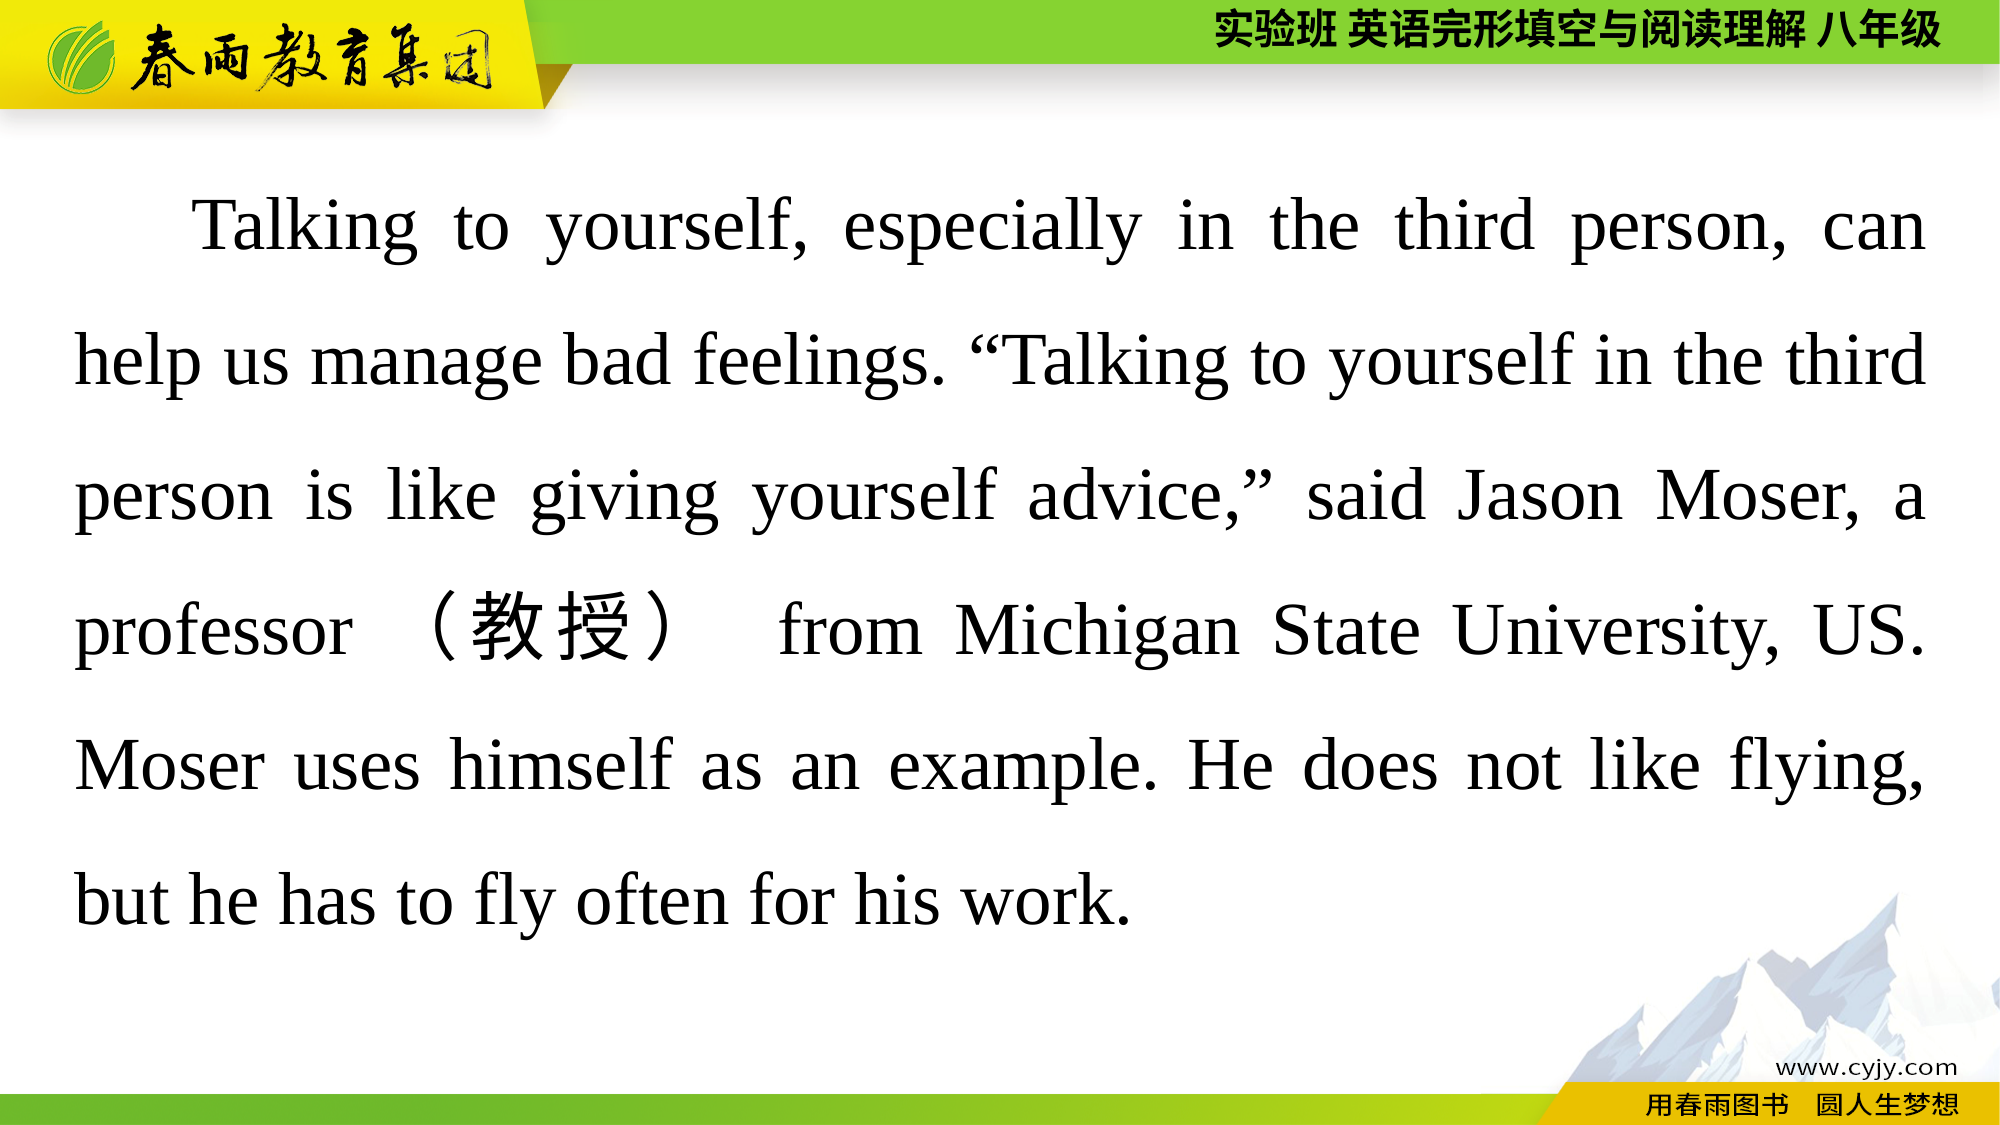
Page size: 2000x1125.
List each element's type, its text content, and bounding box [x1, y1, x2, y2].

picture [0, 0, 2000, 1125]
list Talking to yourself, especially in the third person, can help us manage bad feelings. “Talking to yourself in the third person is like giving yourself advice,” said Jason Moser, a professor（教授） from Michigan State University, US. Moser uses himself as an example. He does not like flying, but he has to fly often for his work. [59, 122, 1944, 956]
